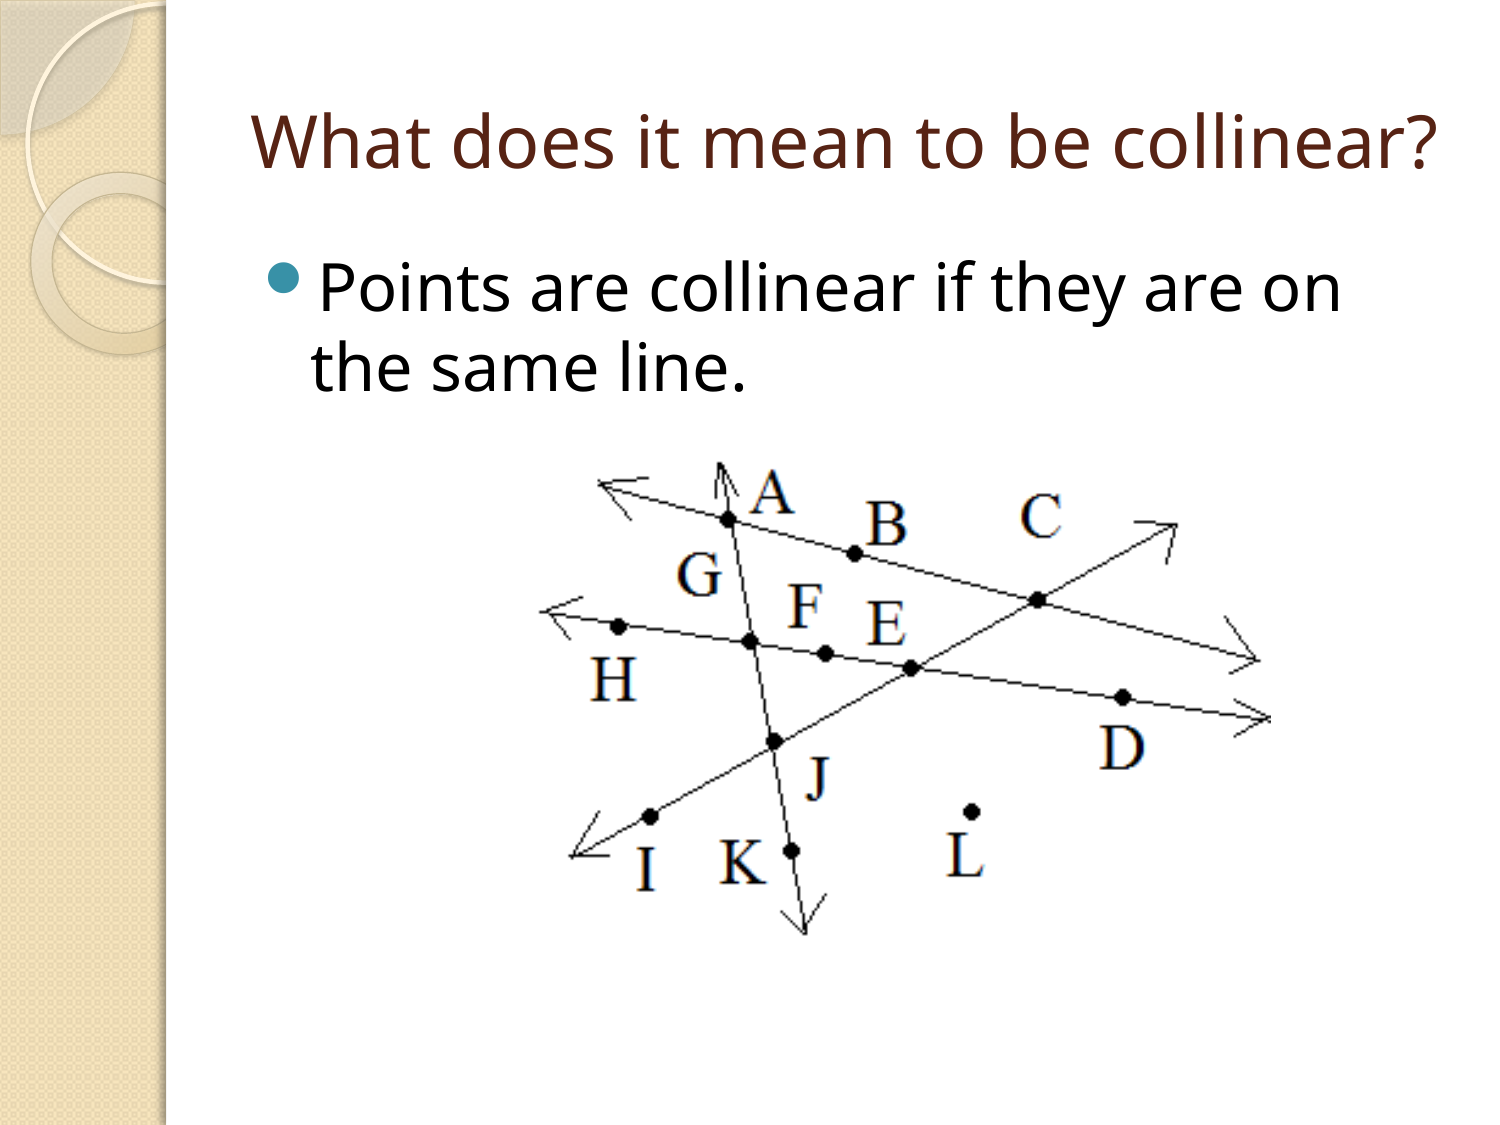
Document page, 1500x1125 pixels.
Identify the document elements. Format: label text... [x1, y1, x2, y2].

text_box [462, 424, 1271, 1039]
title What does it mean to be collinear? [235, 45, 1466, 233]
list Points are collinear if they are on the same line. [235, 237, 1466, 1025]
